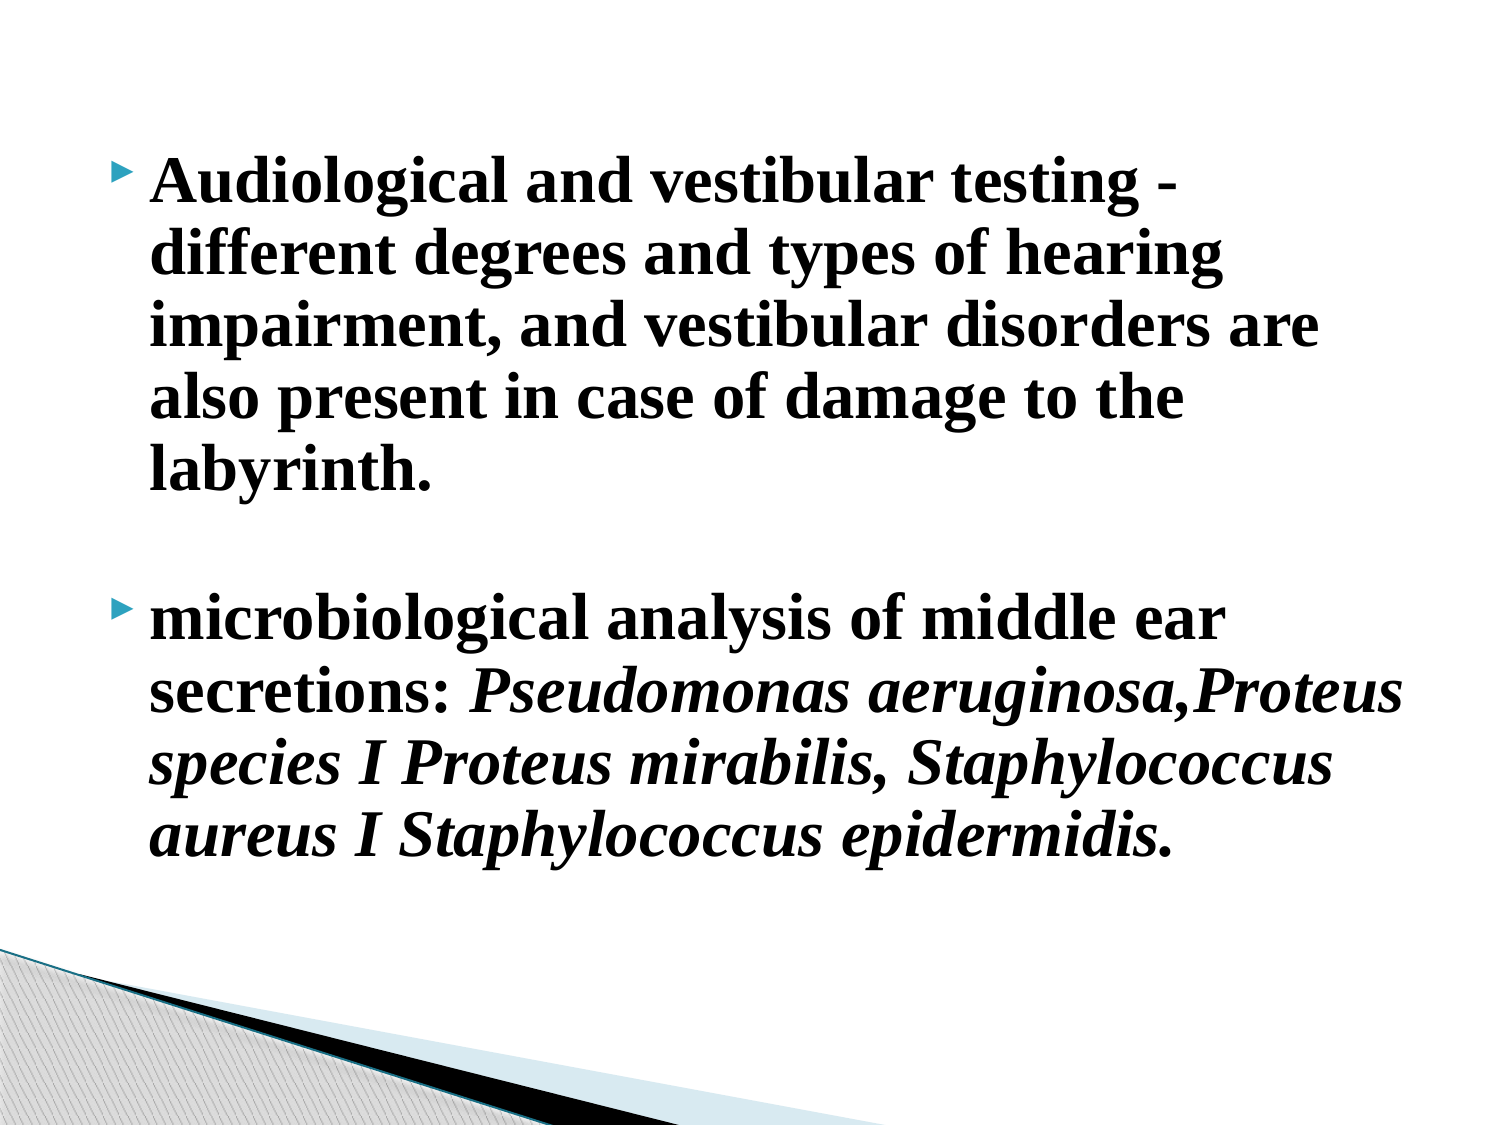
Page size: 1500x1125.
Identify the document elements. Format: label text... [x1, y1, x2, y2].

list Audiological and vestibular testing - different degrees and types of hearing impairment, and vestibular disorders are also present in case of damage to the labyrinth. microbiological analysis of middle ear secretions: Pseudomonas aeruginosa,Proteus species I Proteus mirabilis, Staphylococcus aureus I Staphylococcus epidermidis. [75, 137, 1425, 1000]
